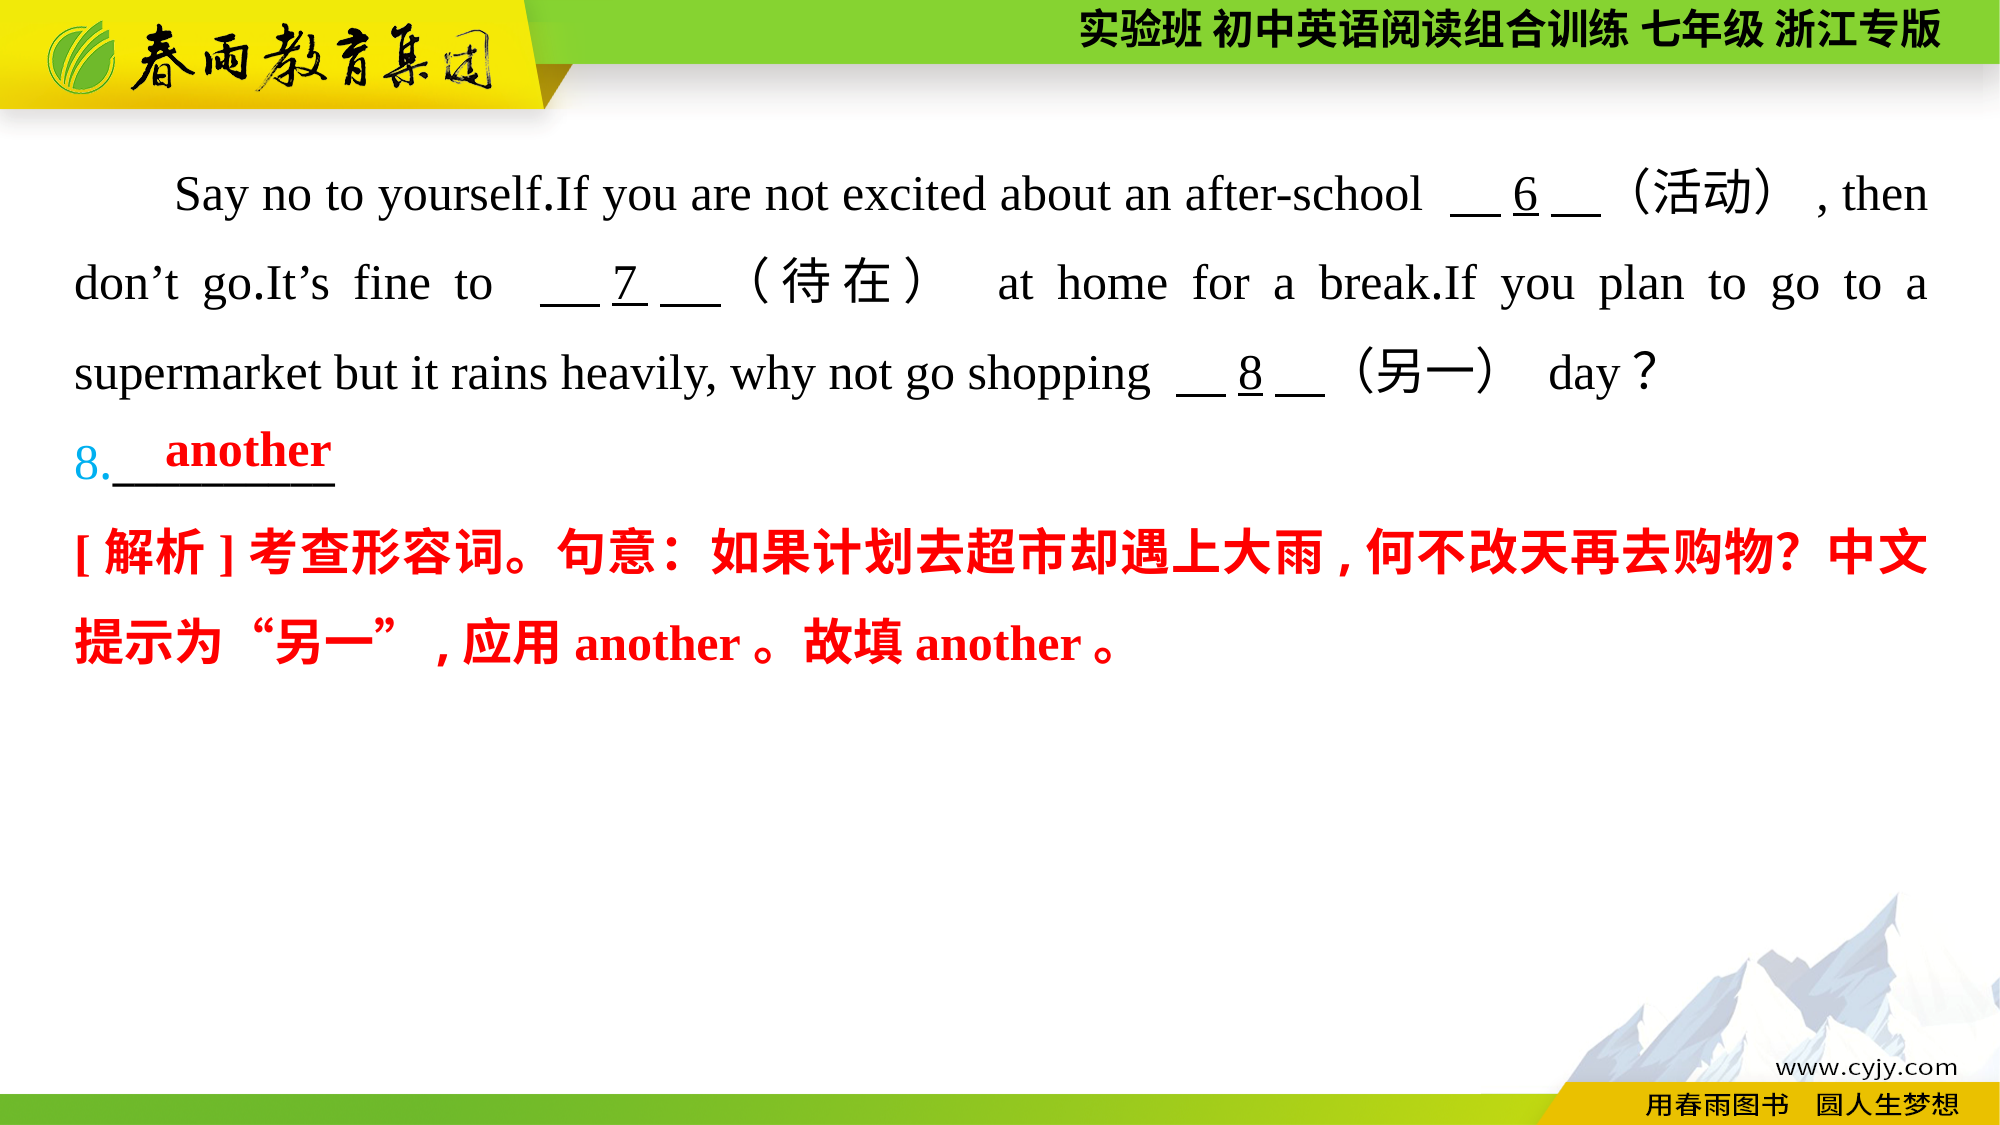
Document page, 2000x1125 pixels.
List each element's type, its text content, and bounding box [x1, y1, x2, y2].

text_box [解析]考查形容词。句意：如果计划去超市却遇上大雨,何不改天再去购物？中文提示为“另一”,应用another。故填another。 [59, 483, 1944, 679]
picture [0, 0, 2000, 1125]
list Say no to yourself.If you are not excited about an after-school 6 （活动）, then don’t go.It’s fine to 7 （待在） at home for a break.If you plan to go to a supermarket but it rains heavily, why not go shopping 8 （另一） day？ 8.__________ [59, 122, 1944, 483]
text_box another [150, 408, 347, 483]
